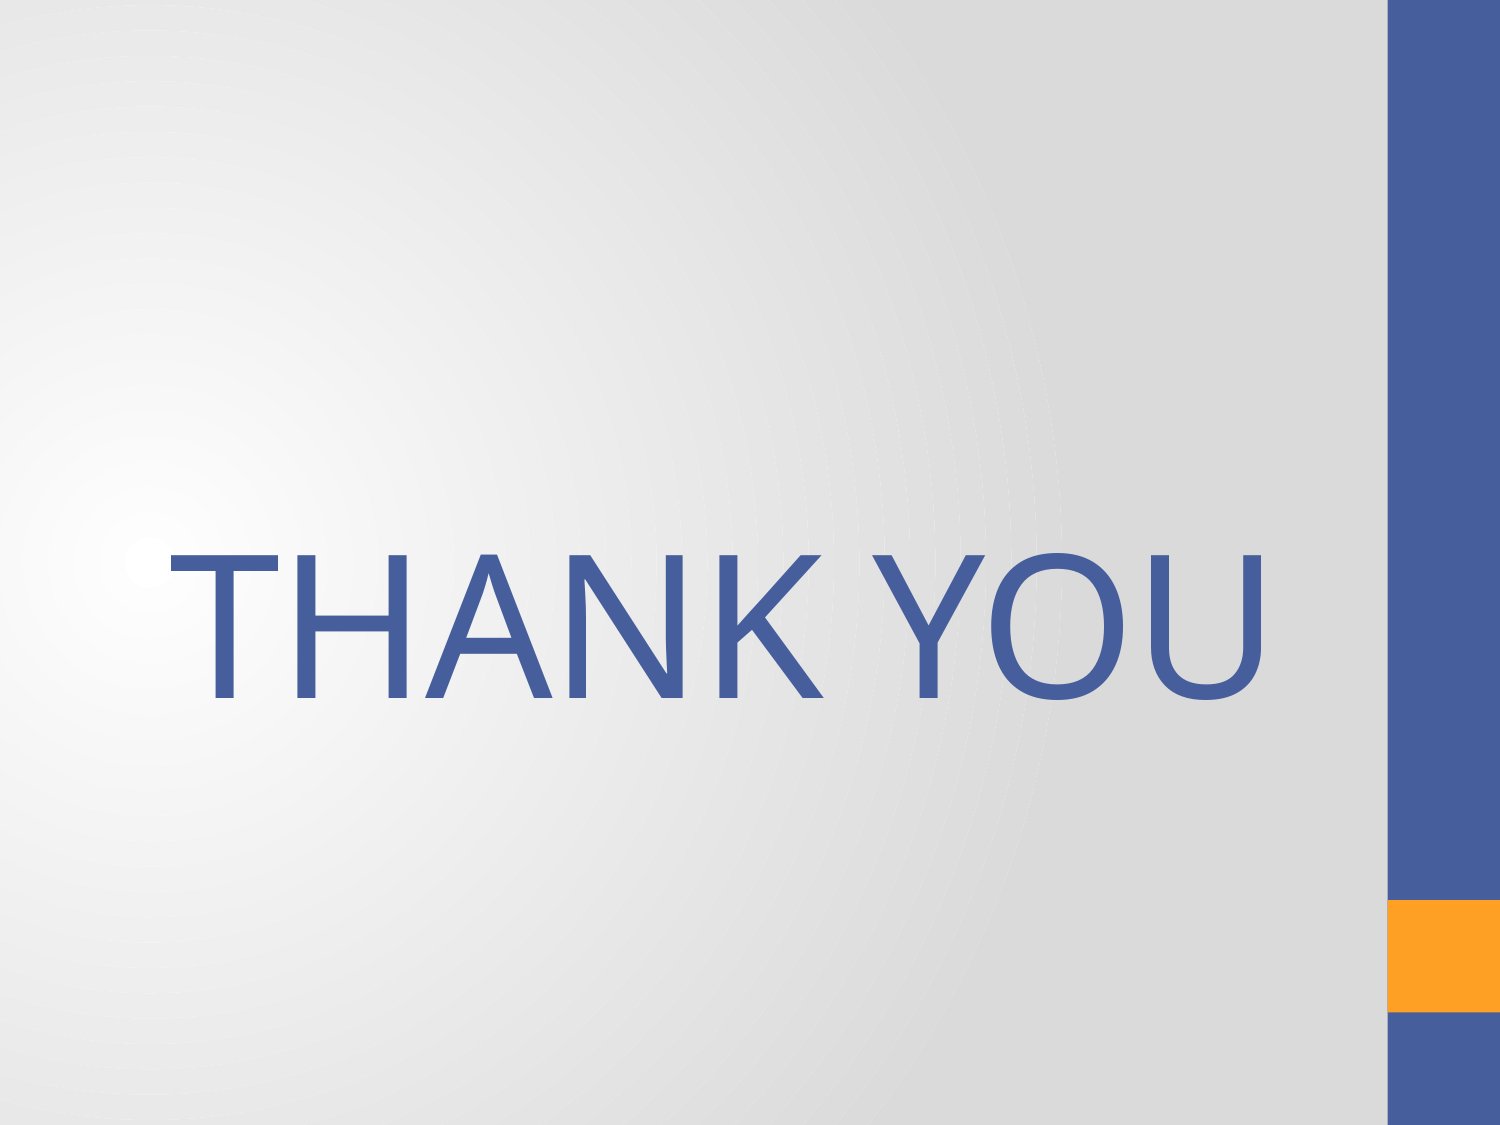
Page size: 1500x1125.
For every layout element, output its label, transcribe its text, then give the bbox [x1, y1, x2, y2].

title THANK YOU [99, 525, 1350, 713]
